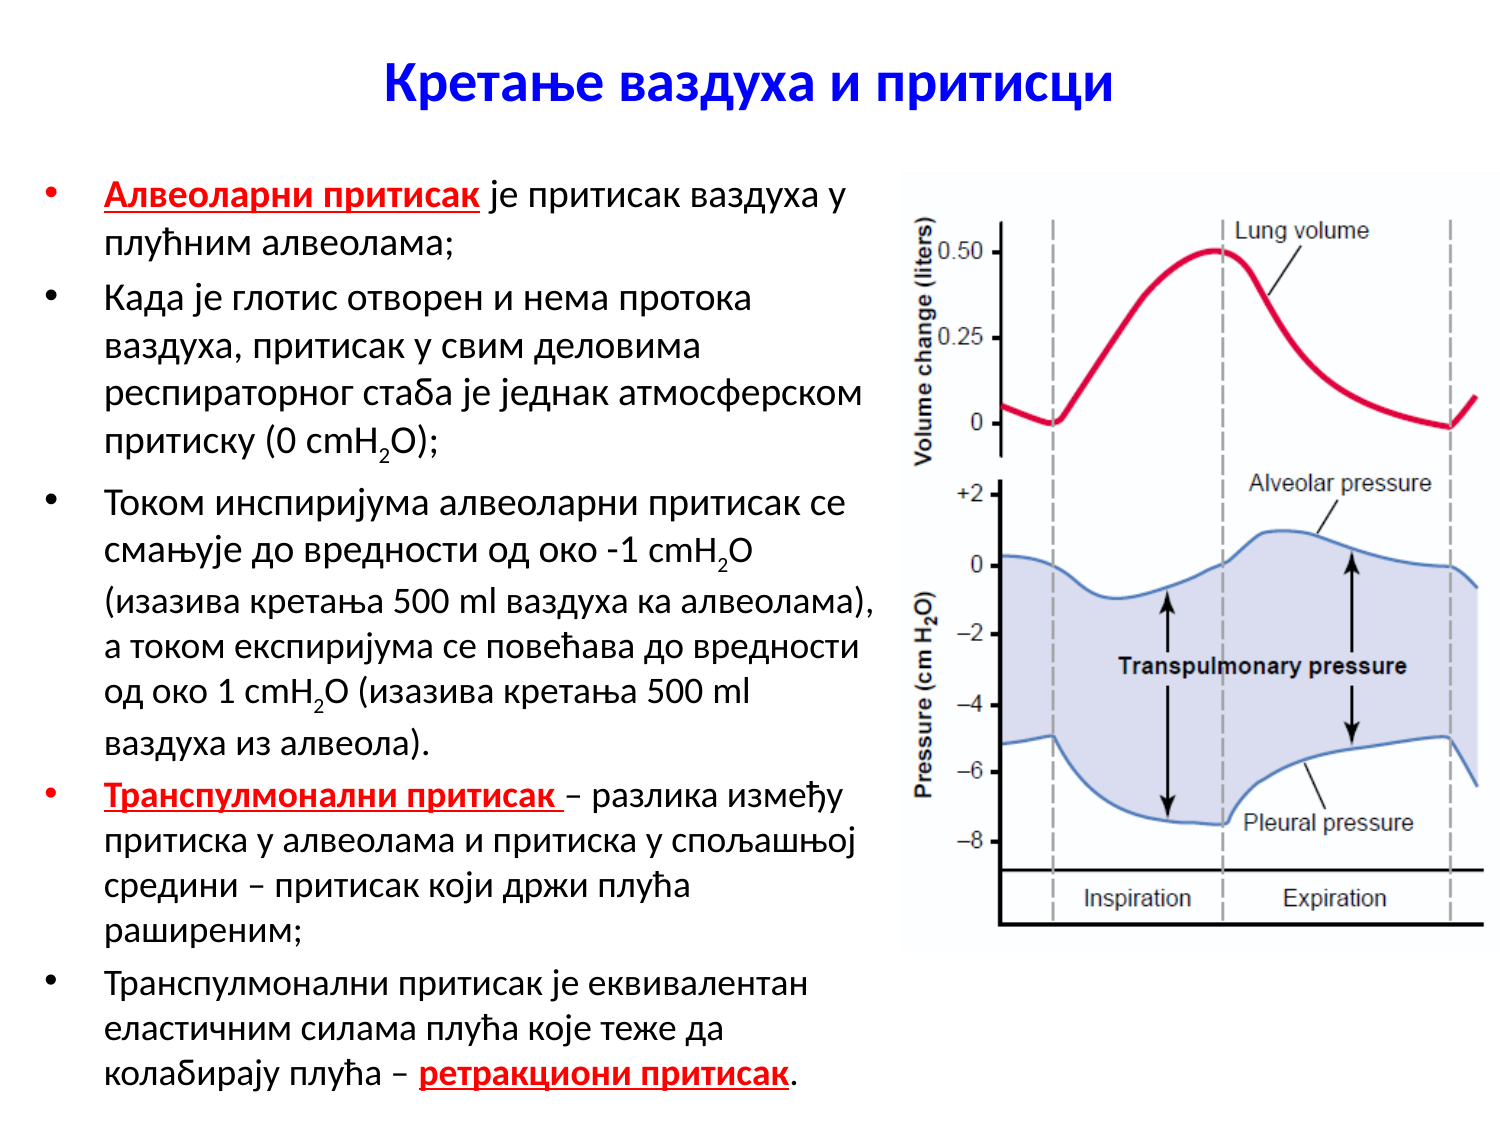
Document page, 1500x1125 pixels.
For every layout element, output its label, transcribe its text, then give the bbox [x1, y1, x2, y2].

list Алвеоларни притисак је притисак ваздуха у плућним алвеолама; Када је глотис отворен и нема протока ваздуха, притисак у свим деловима респираторног стаба је једнак атмосферском притиску (0 cmH2O); Током инспиријума алвеоларни притисак се смањује до вредности од око -1 cmH2O (изазива кретања 500 ml ваздуха ка алвеолама), а током експиријума се повећава до вредности од око 1 cmH2O (изазива кретања 500 ml ваздуха из алвеола). Транспулмонални притисак – разлика између притиска у алвеолама и притиска у спољашњој средини – притисак који држи плућа раширеним; Транспулмонални притисак је еквивалентан еластичним силама плућа које теже да колабирају плућа – ретракциони притисак. [29, 160, 892, 1083]
picture [901, 172, 1500, 953]
title Кретање ваздуха и притисци [0, 18, 1500, 138]
